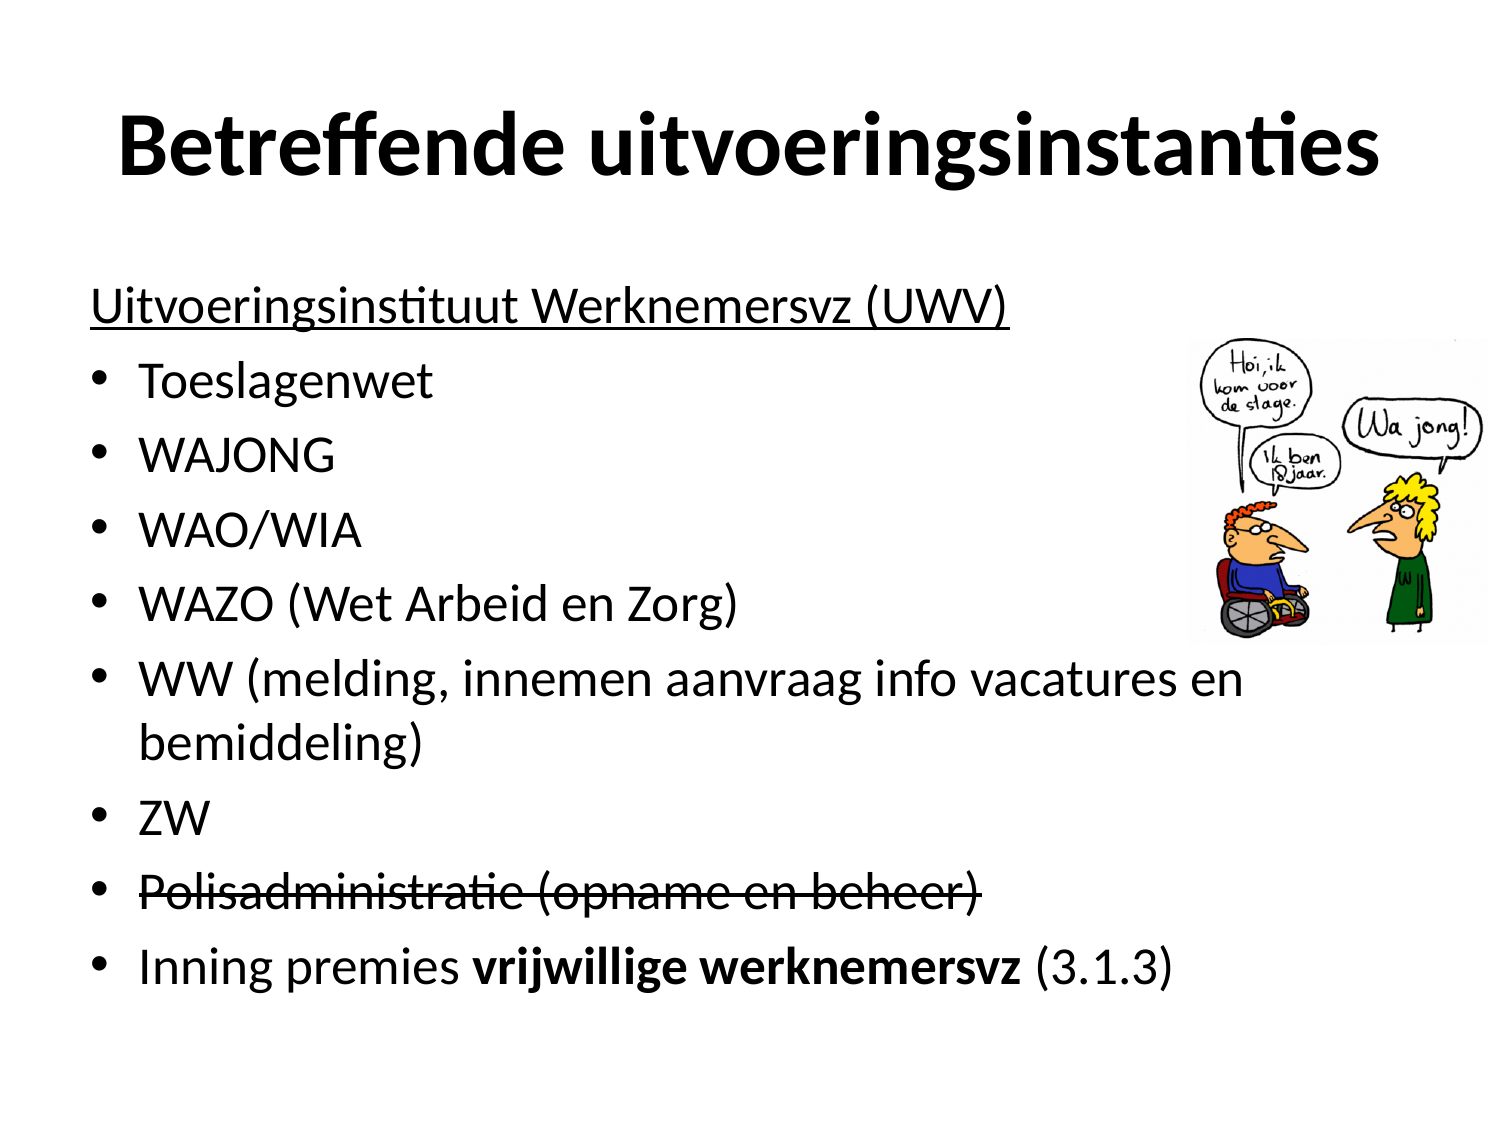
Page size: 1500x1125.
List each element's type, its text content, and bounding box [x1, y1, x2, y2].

picture [1186, 337, 1488, 646]
list Uitvoeringsinstituut Werknemersvz (UWV) Toeslagenwet WAJONG WAO/WIA WAZO (Wet Arbeid en Zorg) WW (melding, innemen aanvraag info vacatures en bemiddeling) ZW Polisadministratie (opname en beheer) Inning premies vrijwillige werknemersvz (3.1.3) [75, 262, 1425, 1005]
title Betreffende uitvoeringsinstanties [75, 45, 1425, 233]
